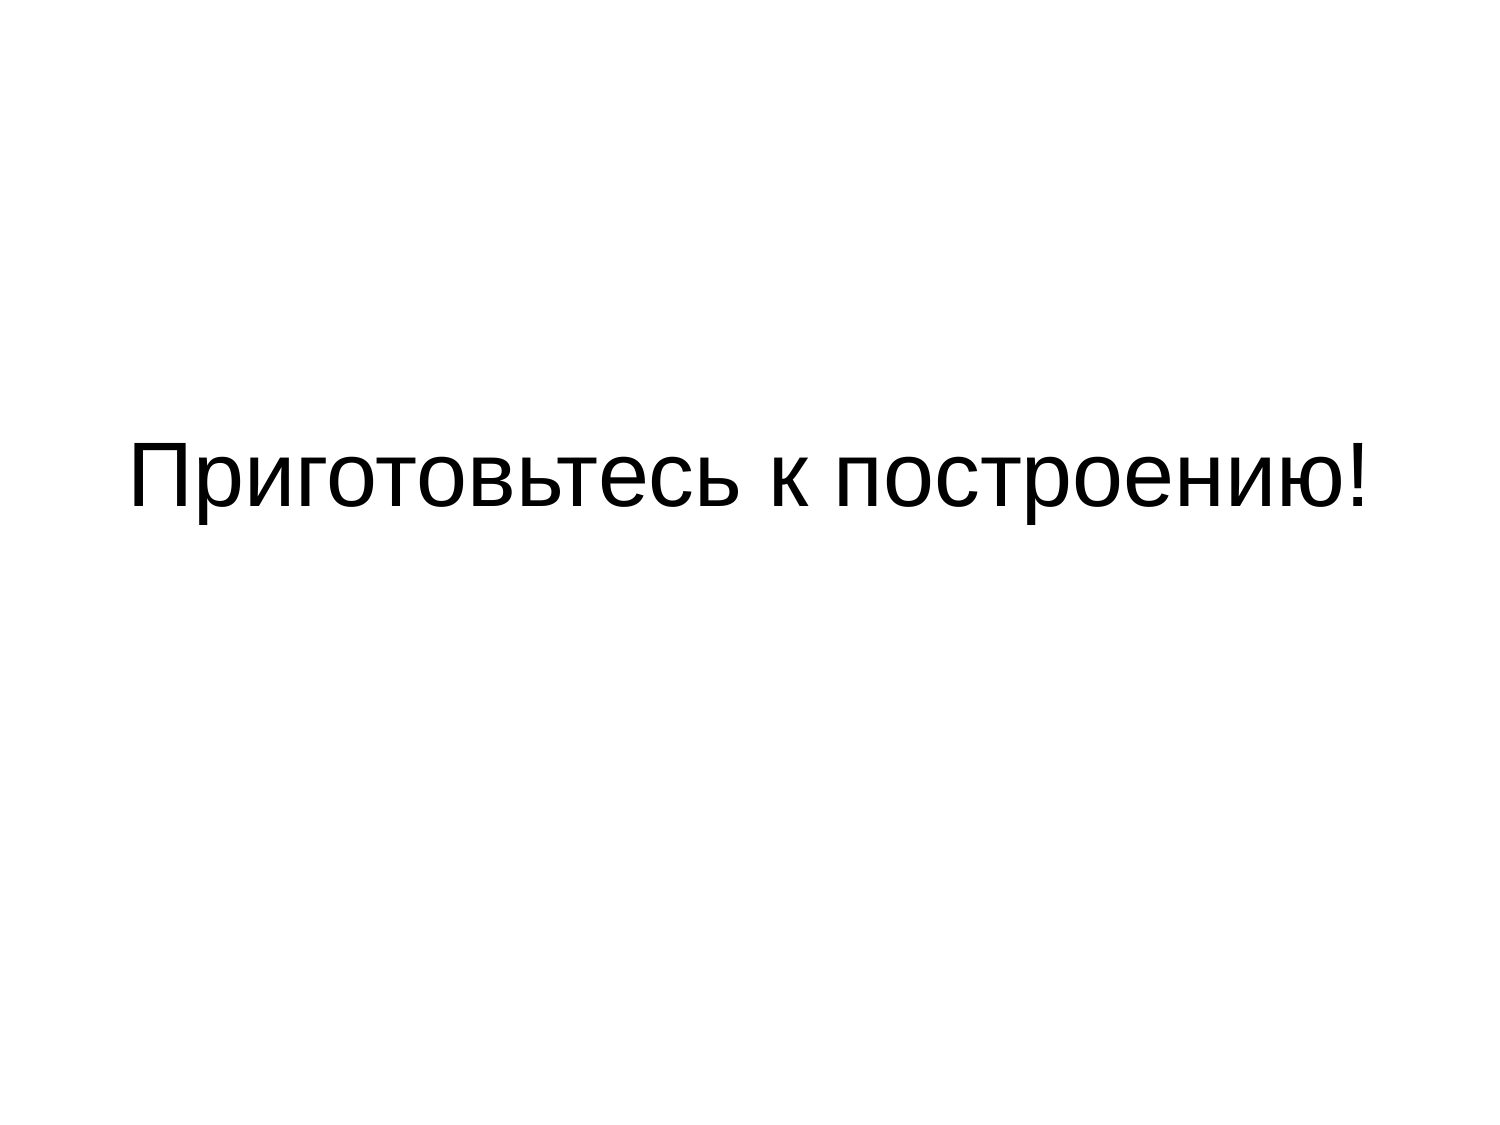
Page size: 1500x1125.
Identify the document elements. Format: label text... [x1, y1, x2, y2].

title Приготовьтесь к построению! [87, 349, 1413, 591]
